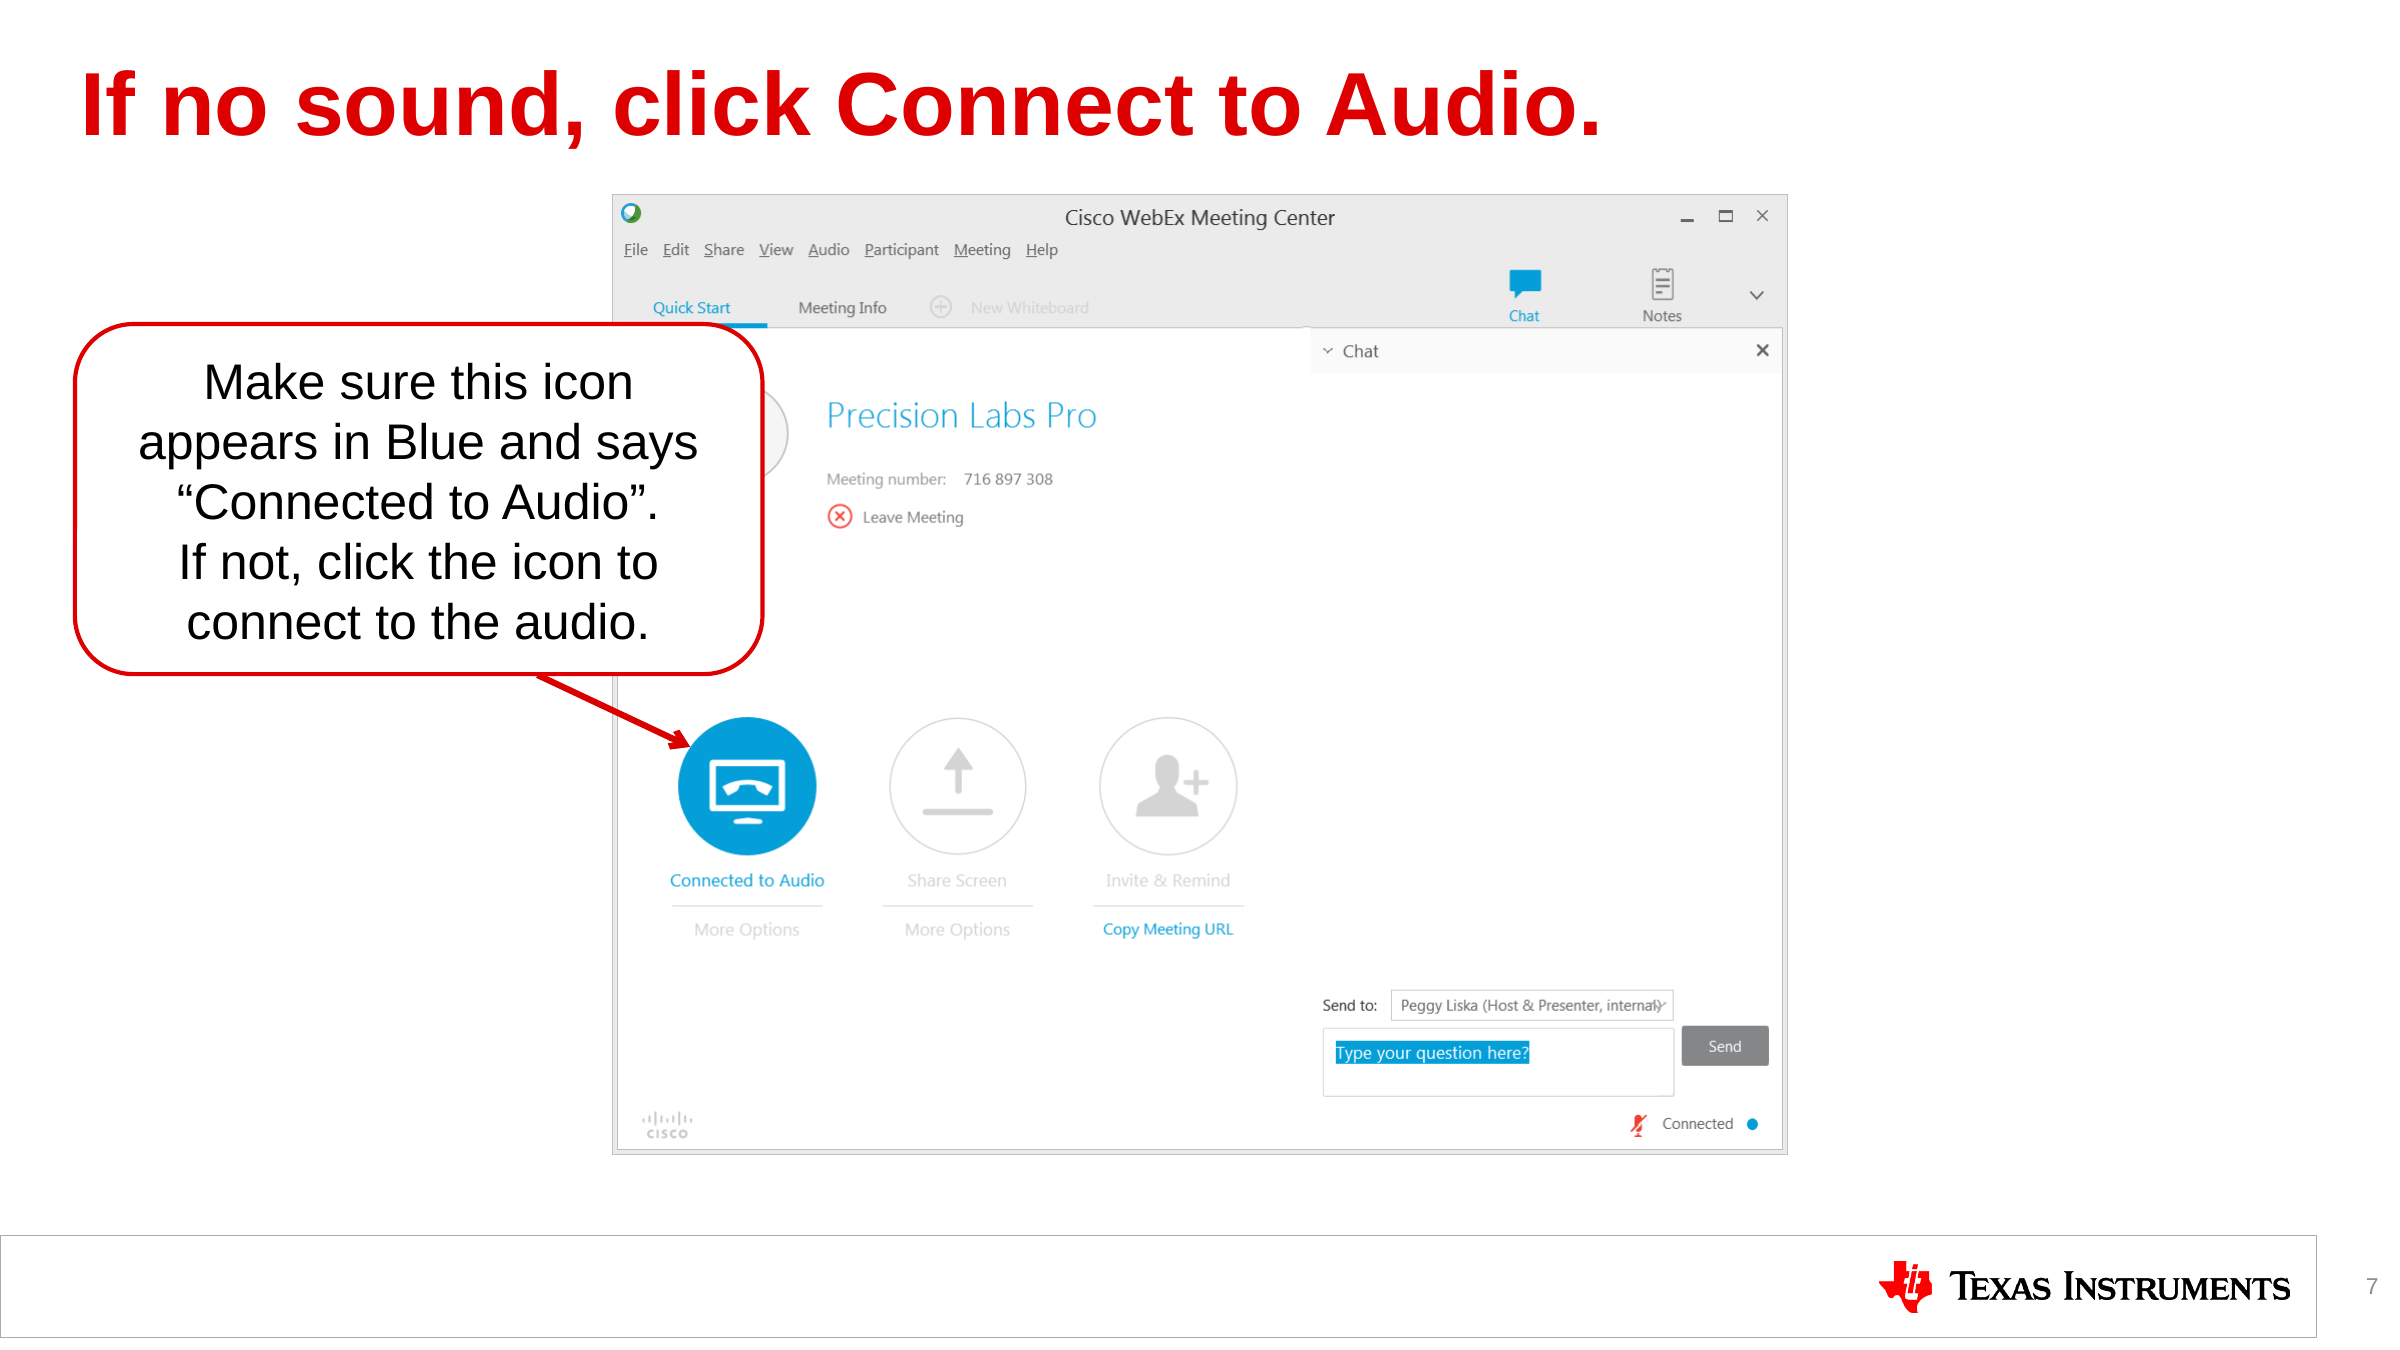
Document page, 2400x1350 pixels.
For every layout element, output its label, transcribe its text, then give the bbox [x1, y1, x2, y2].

picture [734, 818, 762, 824]
slide_number 7 [1842, 1259, 2400, 1332]
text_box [537, 674, 691, 748]
picture [612, 194, 1788, 1156]
text_box Make sure this icon appears in Blue and says “Connected to Audio”. If not, click the icon to connect to the audio. [72, 321, 607, 677]
title If no sound, click Connect to Audio. [60, 27, 2282, 189]
picture [710, 760, 785, 811]
